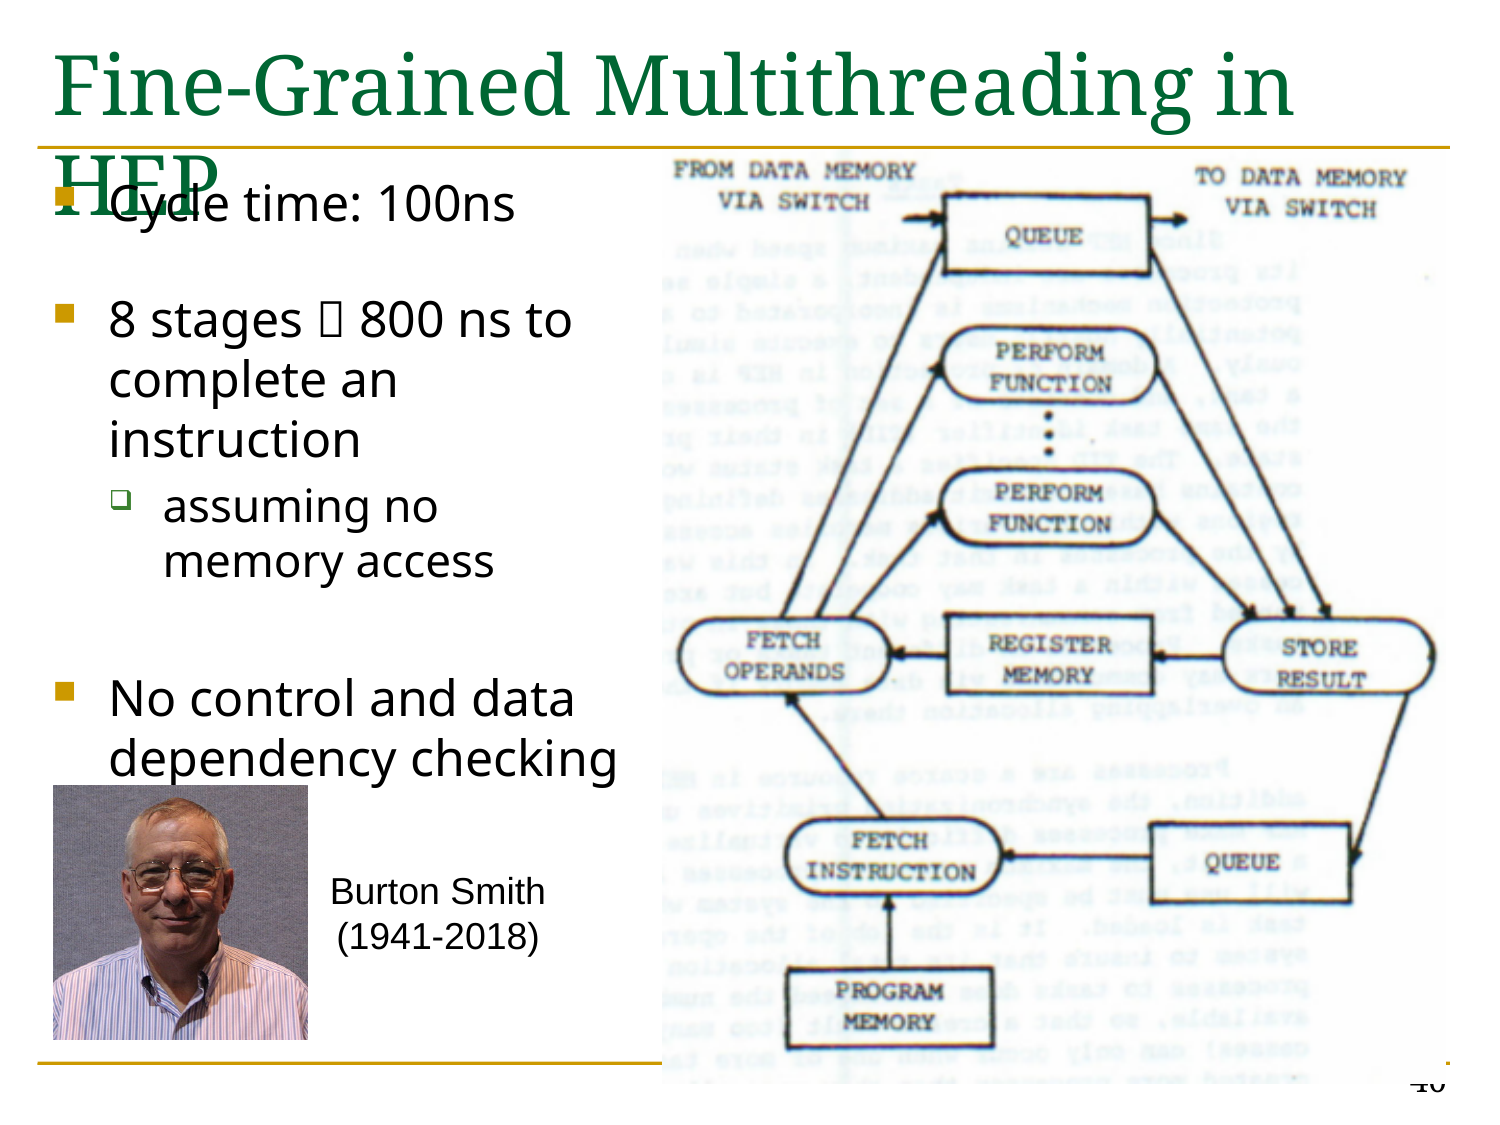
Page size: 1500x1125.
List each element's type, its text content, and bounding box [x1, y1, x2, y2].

slide_number 40 [1111, 1036, 1462, 1112]
list Cycle time: 100ns 8 stages  800 ns to complete an instruction assuming no memory access No control and data dependency checking [37, 163, 638, 1016]
picture [53, 785, 308, 1040]
picture [662, 149, 1446, 1084]
text_box Burton Smith (1941-2018) [314, 859, 562, 965]
title Fine-Grained Multithreading in HEP [37, 24, 1450, 200]
